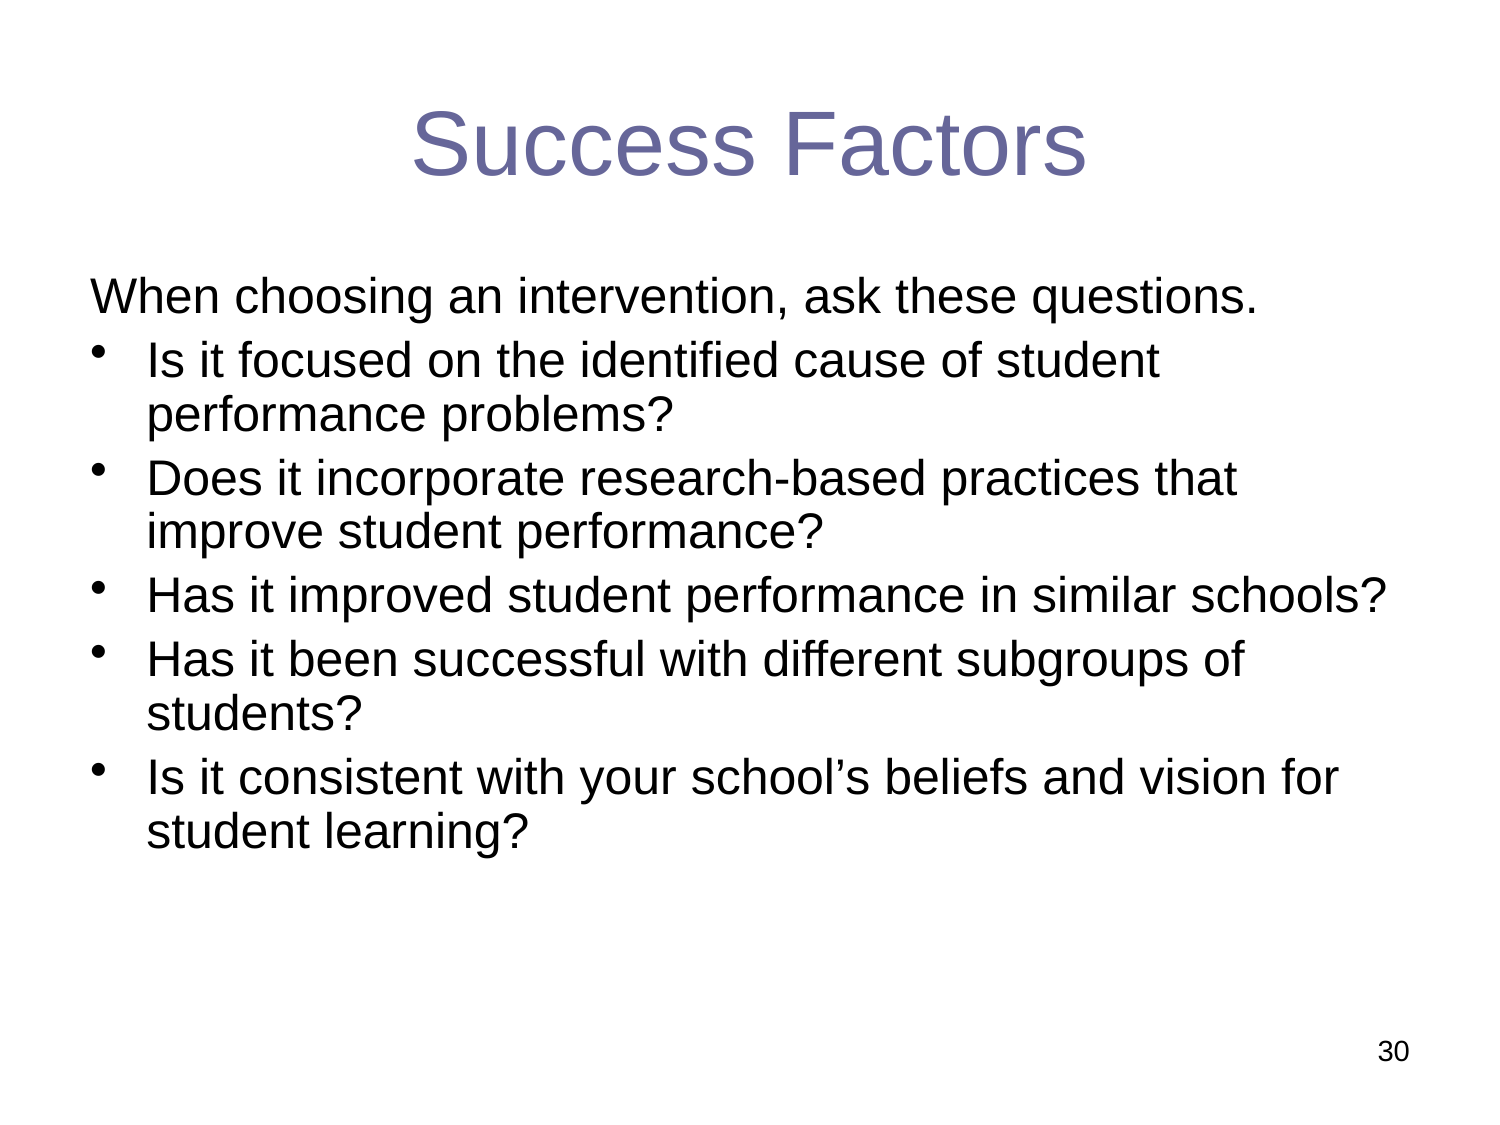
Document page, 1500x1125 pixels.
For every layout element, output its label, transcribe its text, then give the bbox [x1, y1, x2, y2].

list When choosing an intervention, ask these questions. Is it focused on the identified cause of student performance problems? Does it incorporate research-based practices that improve student performance? Has it improved student performance in similar schools? Has it been successful with different subgroups of students? Is it consistent with your school’s beliefs and vision for student learning? [74, 262, 1426, 1006]
slide_number 30 [1074, 1024, 1426, 1103]
title Success Factors [74, 44, 1426, 233]
